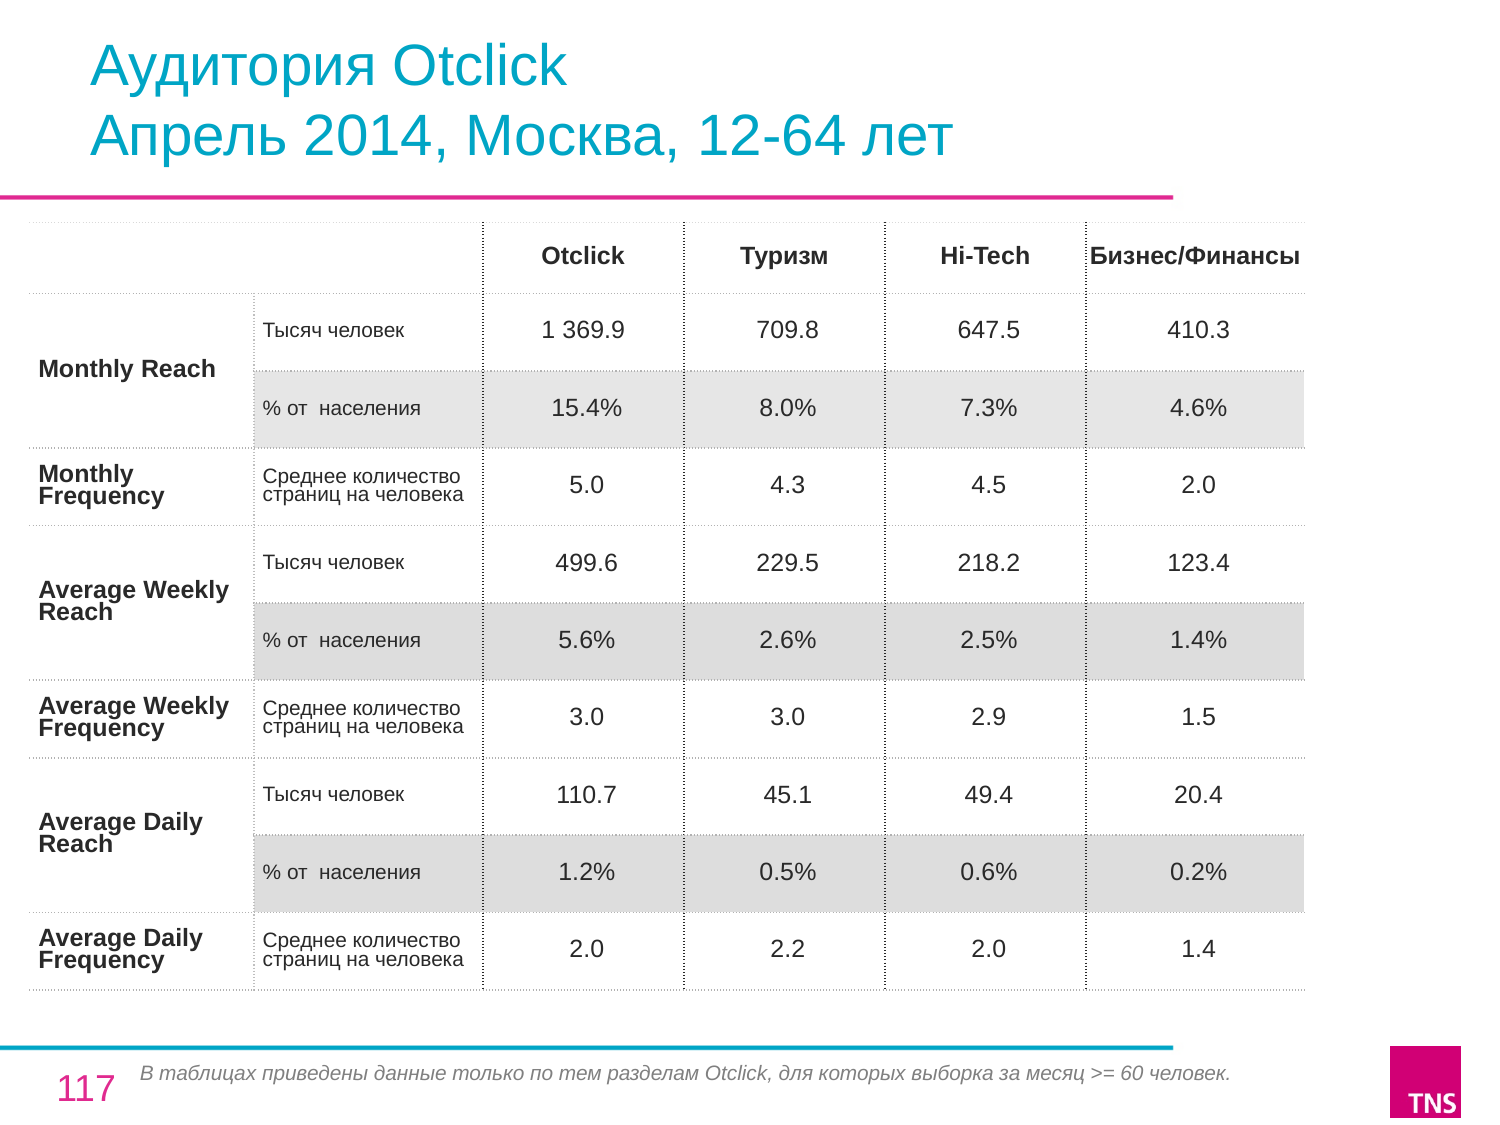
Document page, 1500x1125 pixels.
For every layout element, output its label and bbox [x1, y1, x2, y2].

text_box [124, 1052, 1463, 1092]
picture [0, 0, 1500, 1125]
table_header [29, 223, 1304, 294]
table_cell [29, 294, 1304, 990]
slide_number [40, 1055, 392, 1125]
title [74, 8, 1476, 187]
